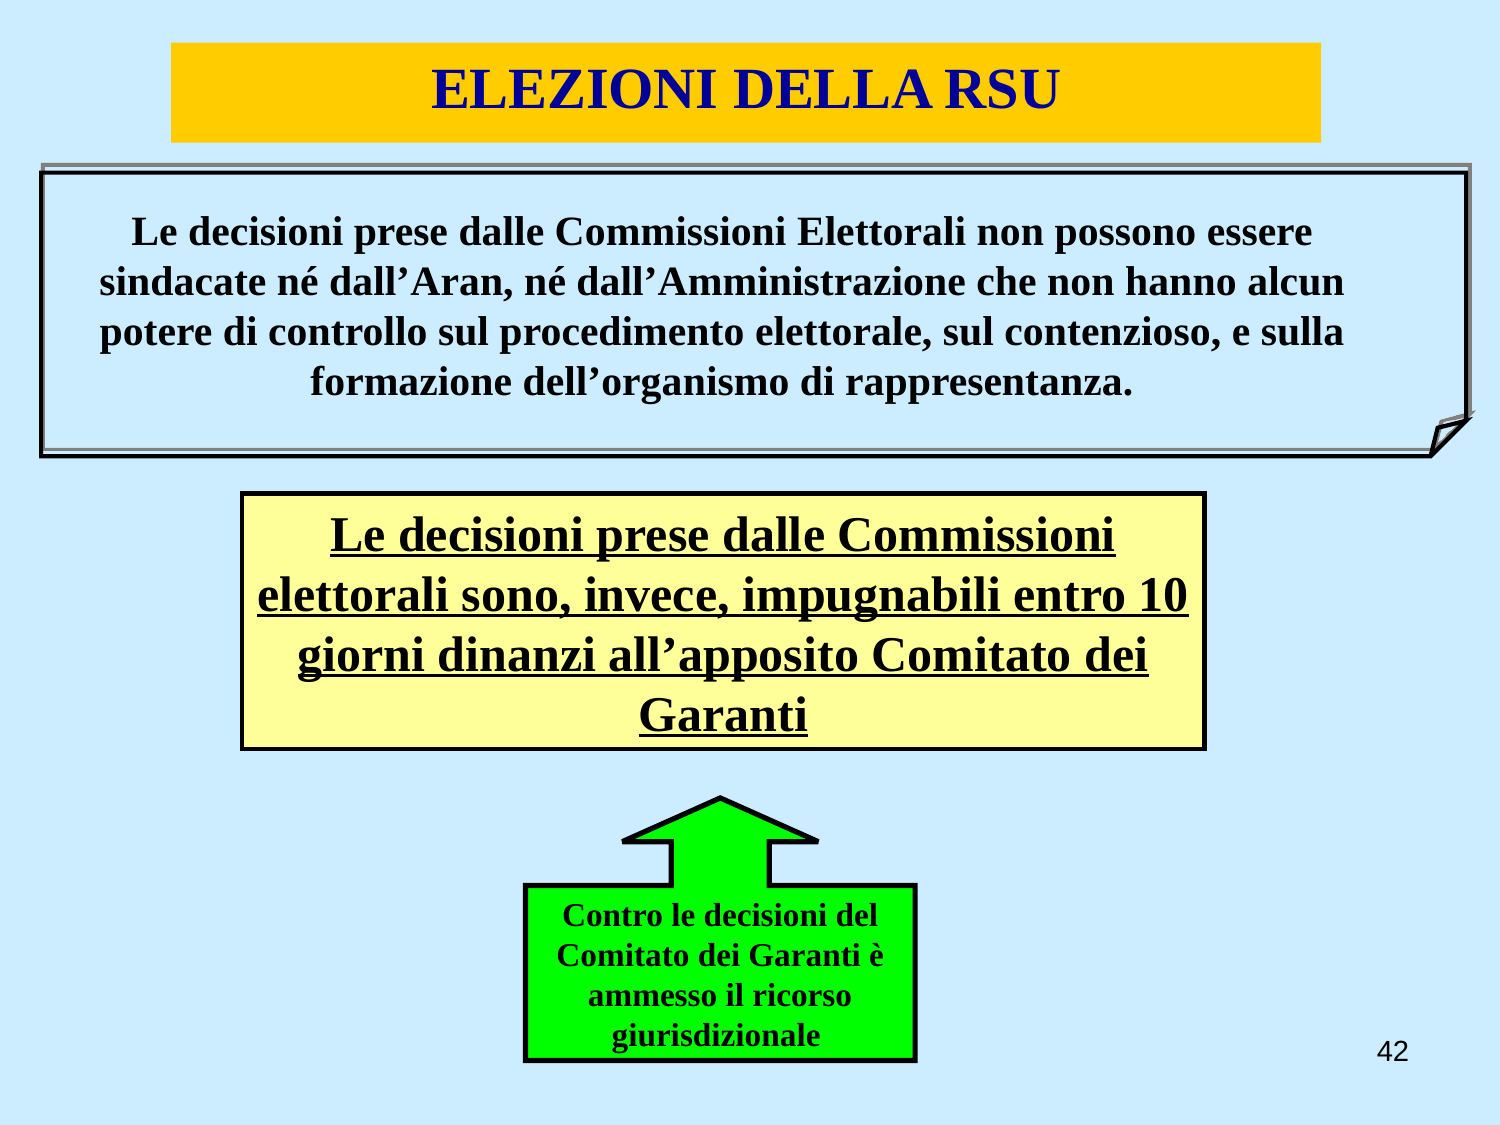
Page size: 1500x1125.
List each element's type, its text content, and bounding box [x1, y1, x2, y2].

text_box Le decisioni prese dalle Commissioni Elettorali non possono essere sindacate né dall’Aran, né dall’Amministrazione che non hanno alcun potere di controllo sul procedimento elettorale, sul contenzioso, e sulla formazione dell’organismo di rappresentanza. [41, 196, 1404, 488]
text_box Le decisioni prese dalle Commissioni elettorali sono, invece, impugnabili entro 10 giorni dinanzi all’apposito Comitato dei Garanti [242, 493, 1205, 749]
slide_number 42 [1074, 1024, 1425, 1103]
text_box Contro le decisioni del Comitato dei Garanti è ammesso il ricorso giurisdizionale [525, 797, 916, 1061]
text_box [41, 172, 1467, 457]
text_box ELEZIONI DELLA RSU [171, 42, 1322, 143]
